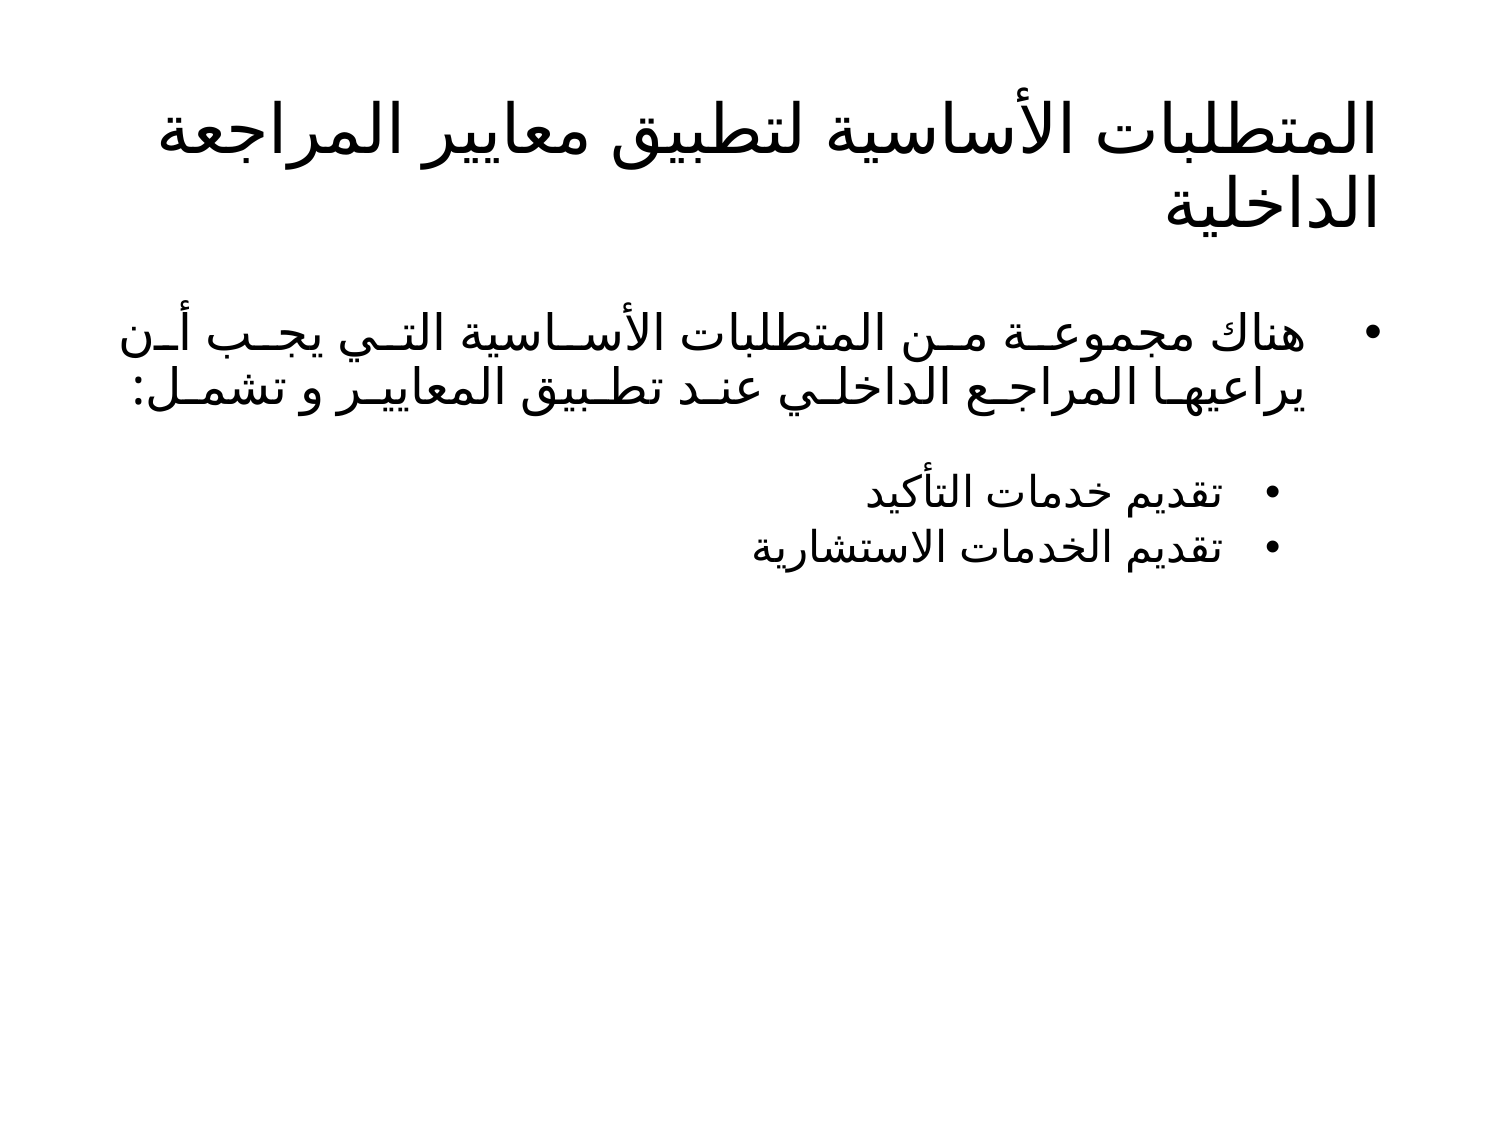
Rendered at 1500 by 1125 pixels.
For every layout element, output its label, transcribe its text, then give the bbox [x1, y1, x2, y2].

title المتطلبات الأساسية لتطبيق معايير المراجعة الداخلية [103, 59, 1397, 278]
list هناك مجموعة من المتطلبات الأساسية التي يجب أن يراعيها المراجع الداخلي عند تطبيق المعايير و تشمل: تقديم خدمات التأكيد تقديم الخدمات الاستشارية [103, 299, 1397, 1014]
